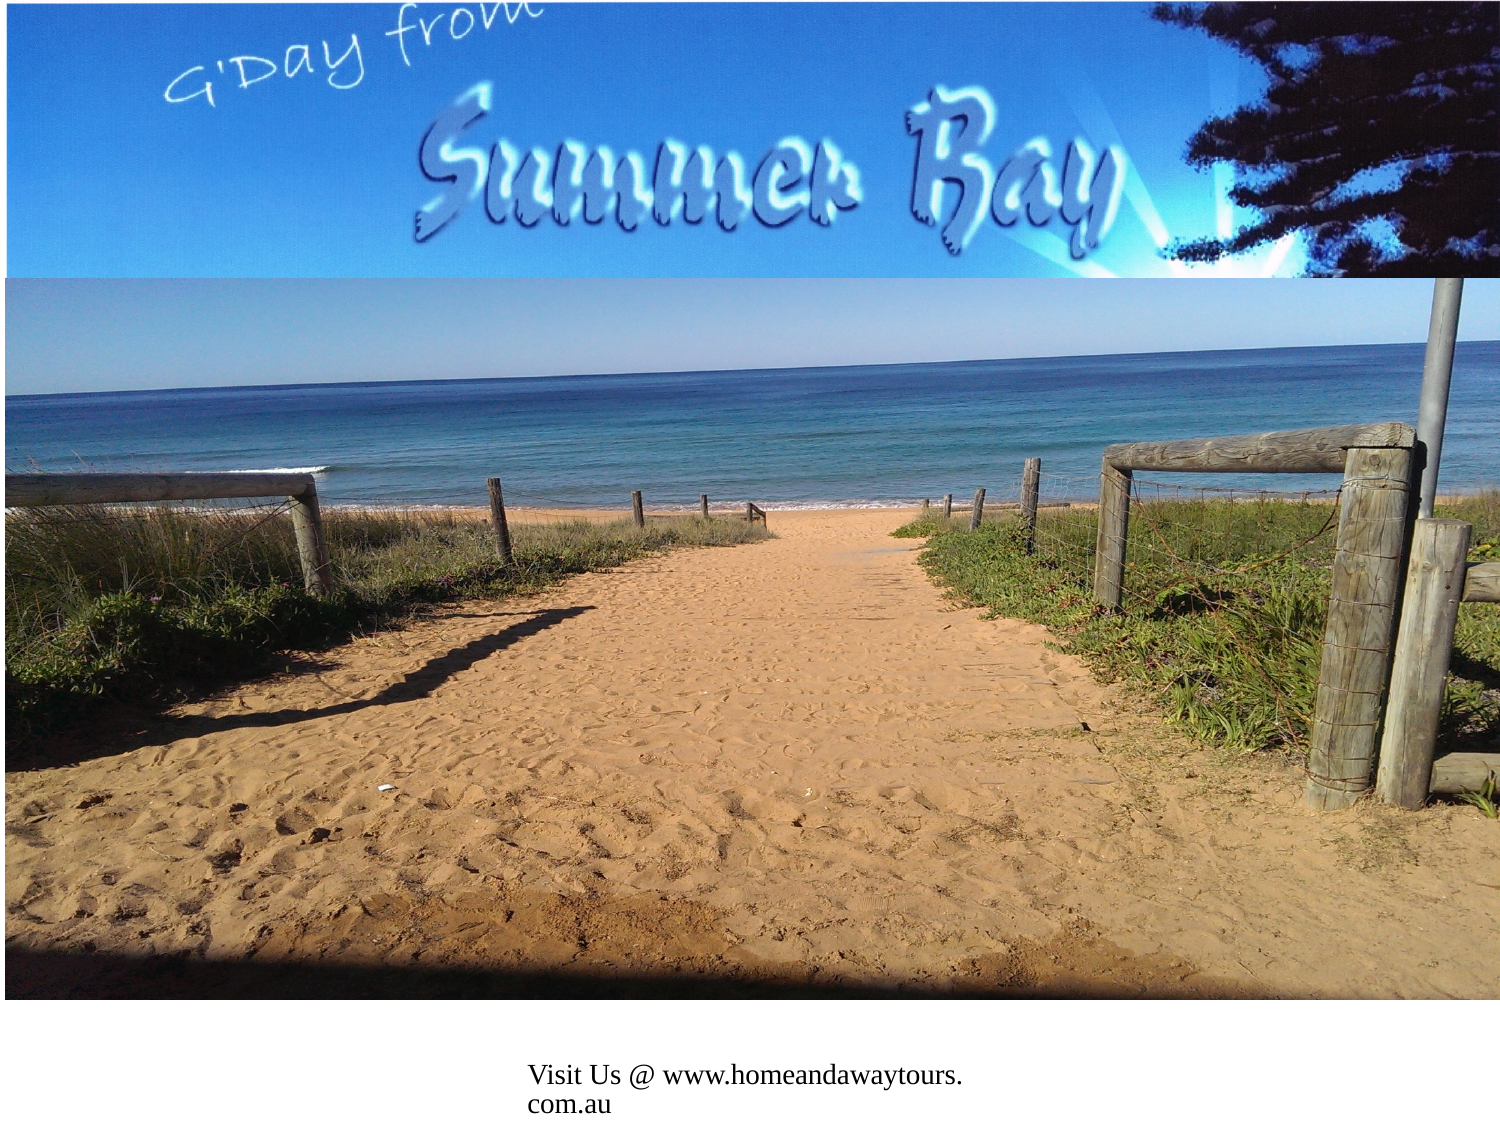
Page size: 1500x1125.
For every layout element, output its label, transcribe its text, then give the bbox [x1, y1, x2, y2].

footer Visit Us @ www.homeandawaytours.com.au [512, 1042, 988, 1103]
picture [5, 0, 1500, 1000]
